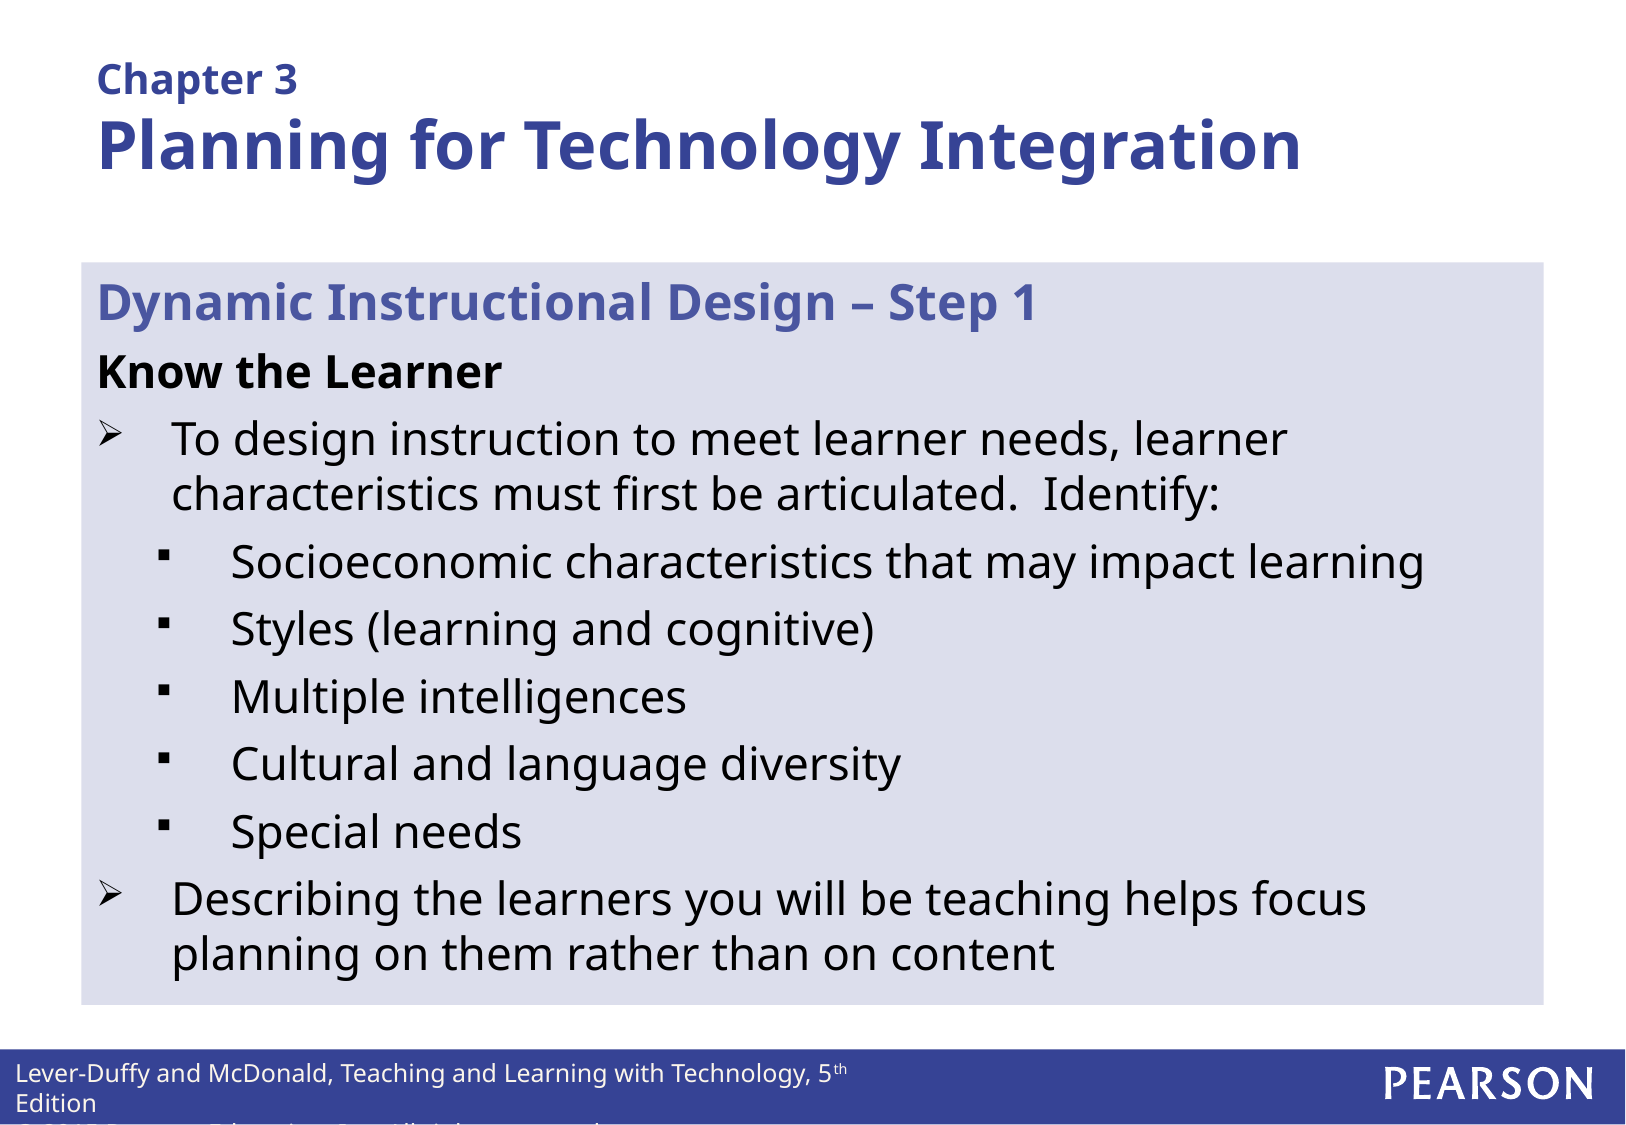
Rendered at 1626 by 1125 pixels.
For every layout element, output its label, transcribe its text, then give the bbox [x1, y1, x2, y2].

title Chapter 3 Planning for Technology Integration [81, 45, 1544, 233]
list Dynamic Instructional Design – Step 1 Know the Learner To design instruction to meet learner needs, learner characteristics must first be articulated. Identify: Socioeconomic characteristics that may impact learning Styles (learning and cognitive) Multiple intelligences Cultural and language diversity Special needs Describing the learners you will be teaching helps focus planning on them rather than on content [81, 262, 1544, 1005]
